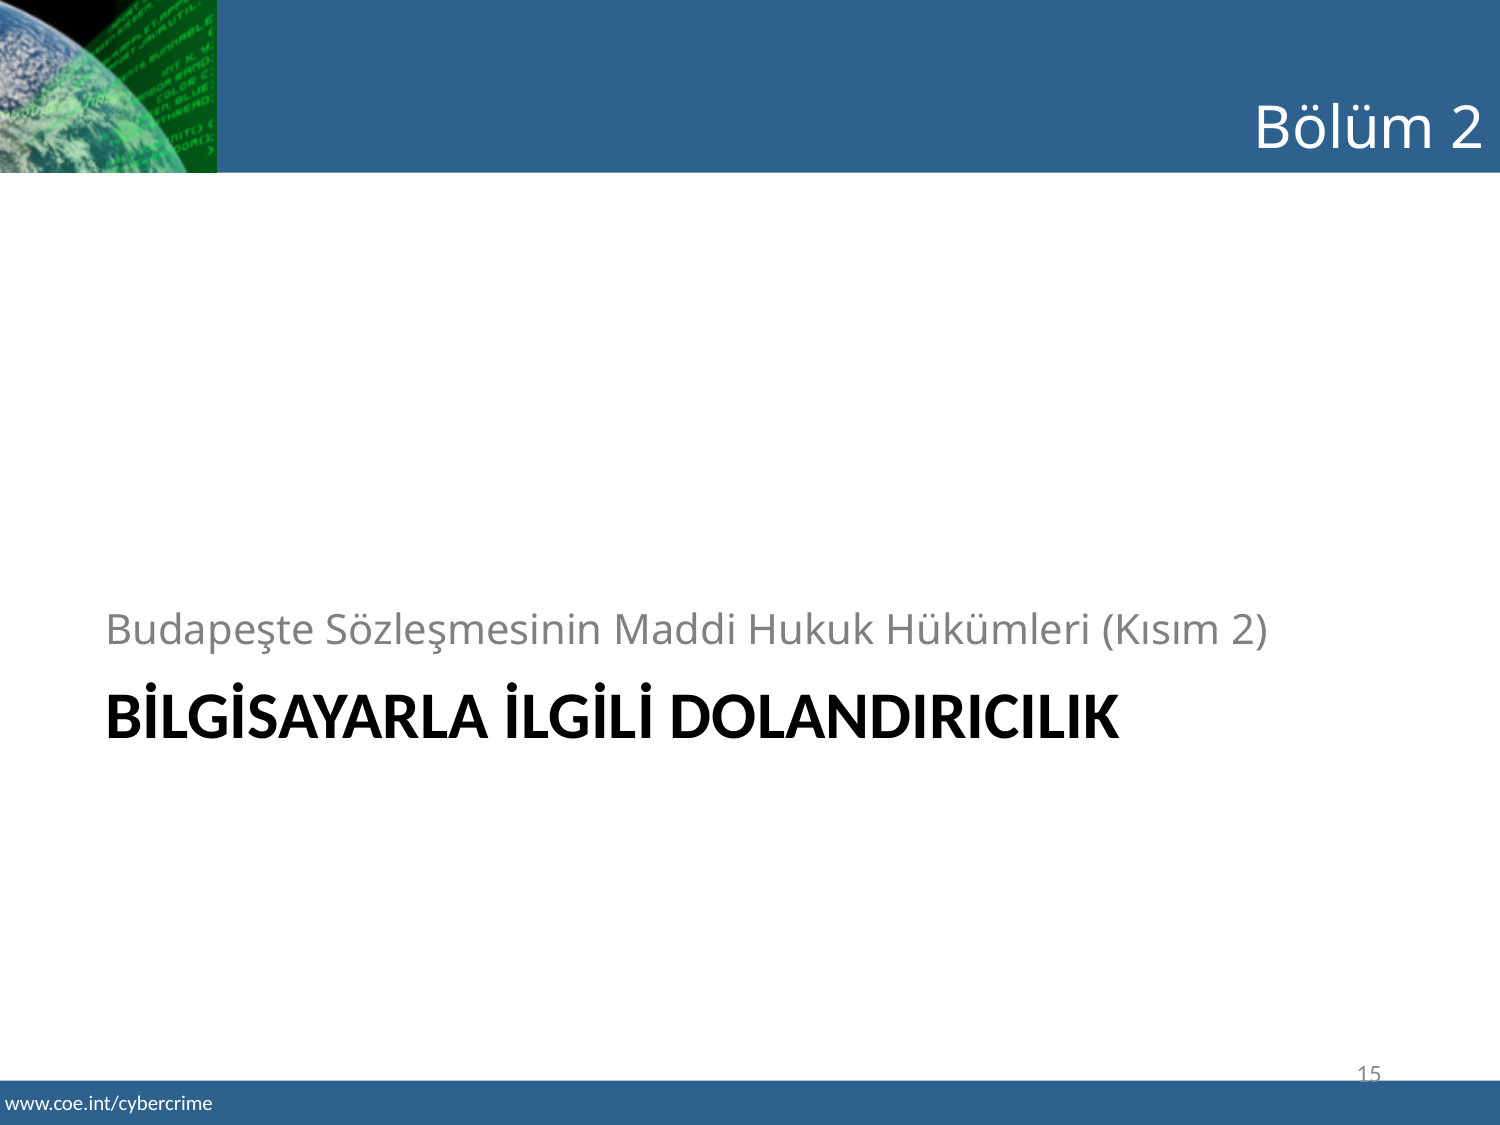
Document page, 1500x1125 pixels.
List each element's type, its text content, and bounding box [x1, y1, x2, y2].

picture [0, 0, 217, 173]
slide_number 15 [1059, 1042, 1397, 1103]
list Budapeşte Sözleşmesinin Maddi Hukuk Hükümleri (Kısım 2) [90, 601, 1385, 674]
title Bİlgİsayarla İlgİLİ dolandIRICILIk [90, 674, 1385, 920]
list Bölüm 2 [461, 0, 1500, 170]
